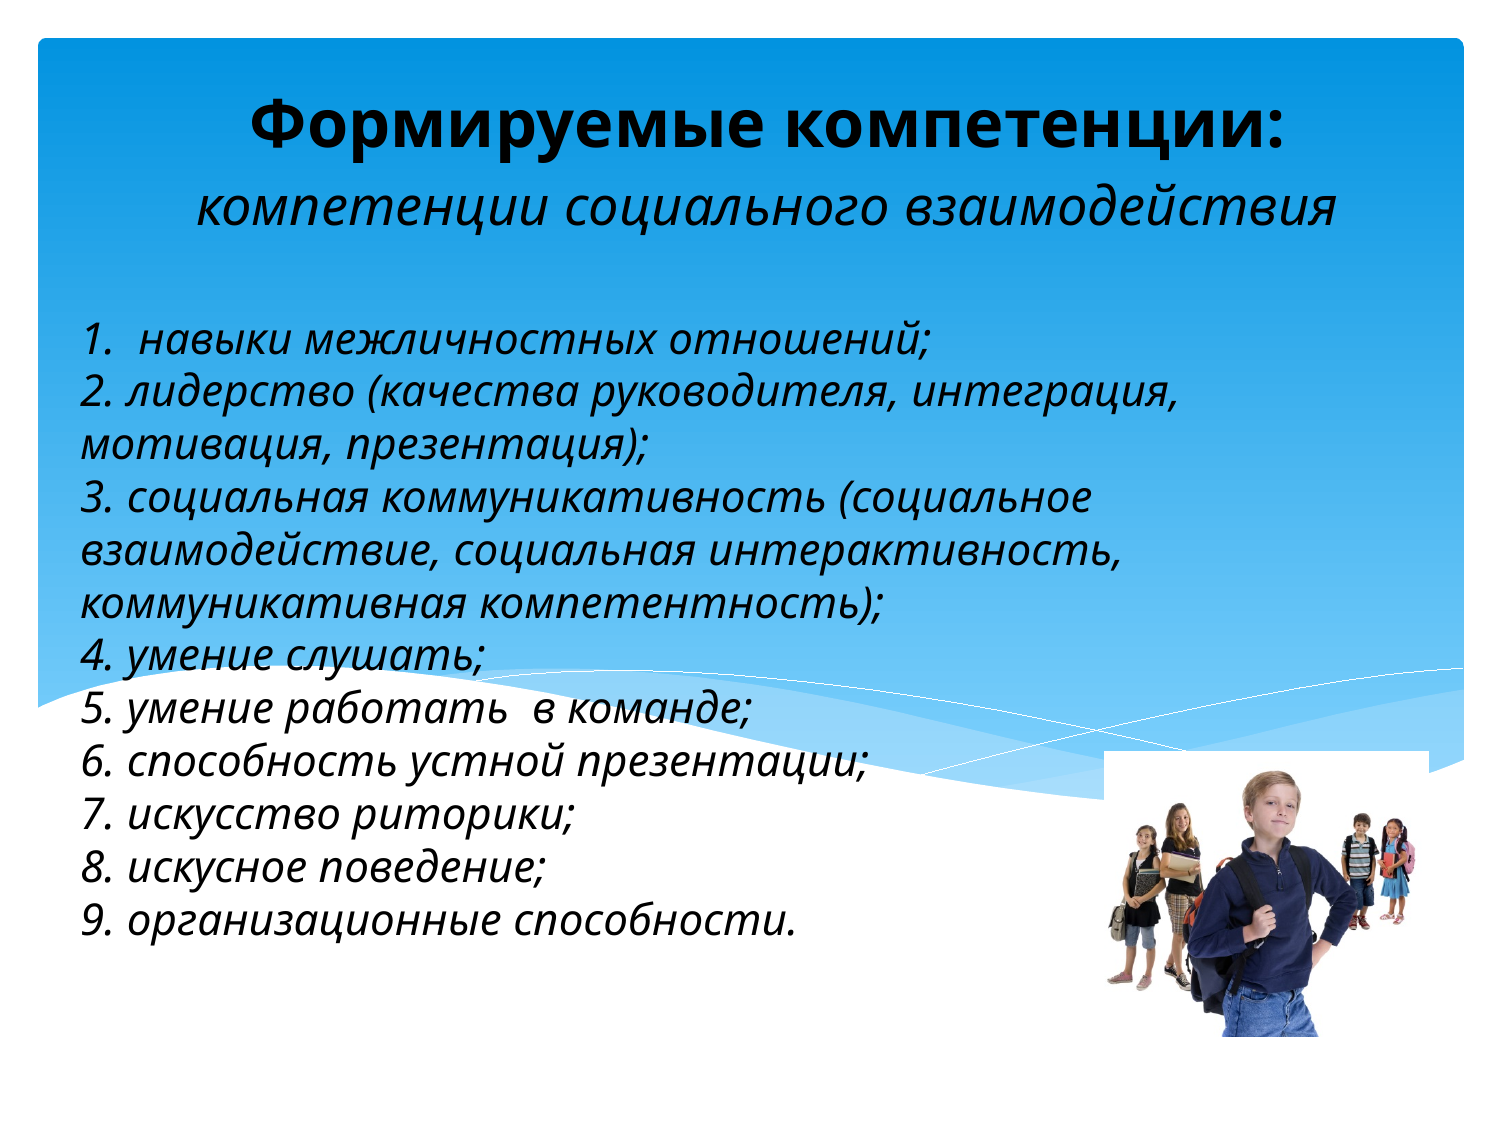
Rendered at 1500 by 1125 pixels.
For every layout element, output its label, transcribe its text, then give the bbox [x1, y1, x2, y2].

title 1. навыки межличностных отношений; 2. лидерство (качества руководителя, интеграция, мотивация, презентация); 3. социальная коммуникативность (социальное взаимодействие, социальная интерактивность, коммуникативная компетентность); 4. умение слушать; 5. умение работать в команде; 6. способность устной презентации; 7. искусство риторики; 8. искусное поведение; 9. организационные способности. [64, 302, 1459, 1094]
picture [1104, 751, 1429, 1037]
list Формируемые компетенции: компетенции социального взаимодействия [112, 54, 1424, 245]
